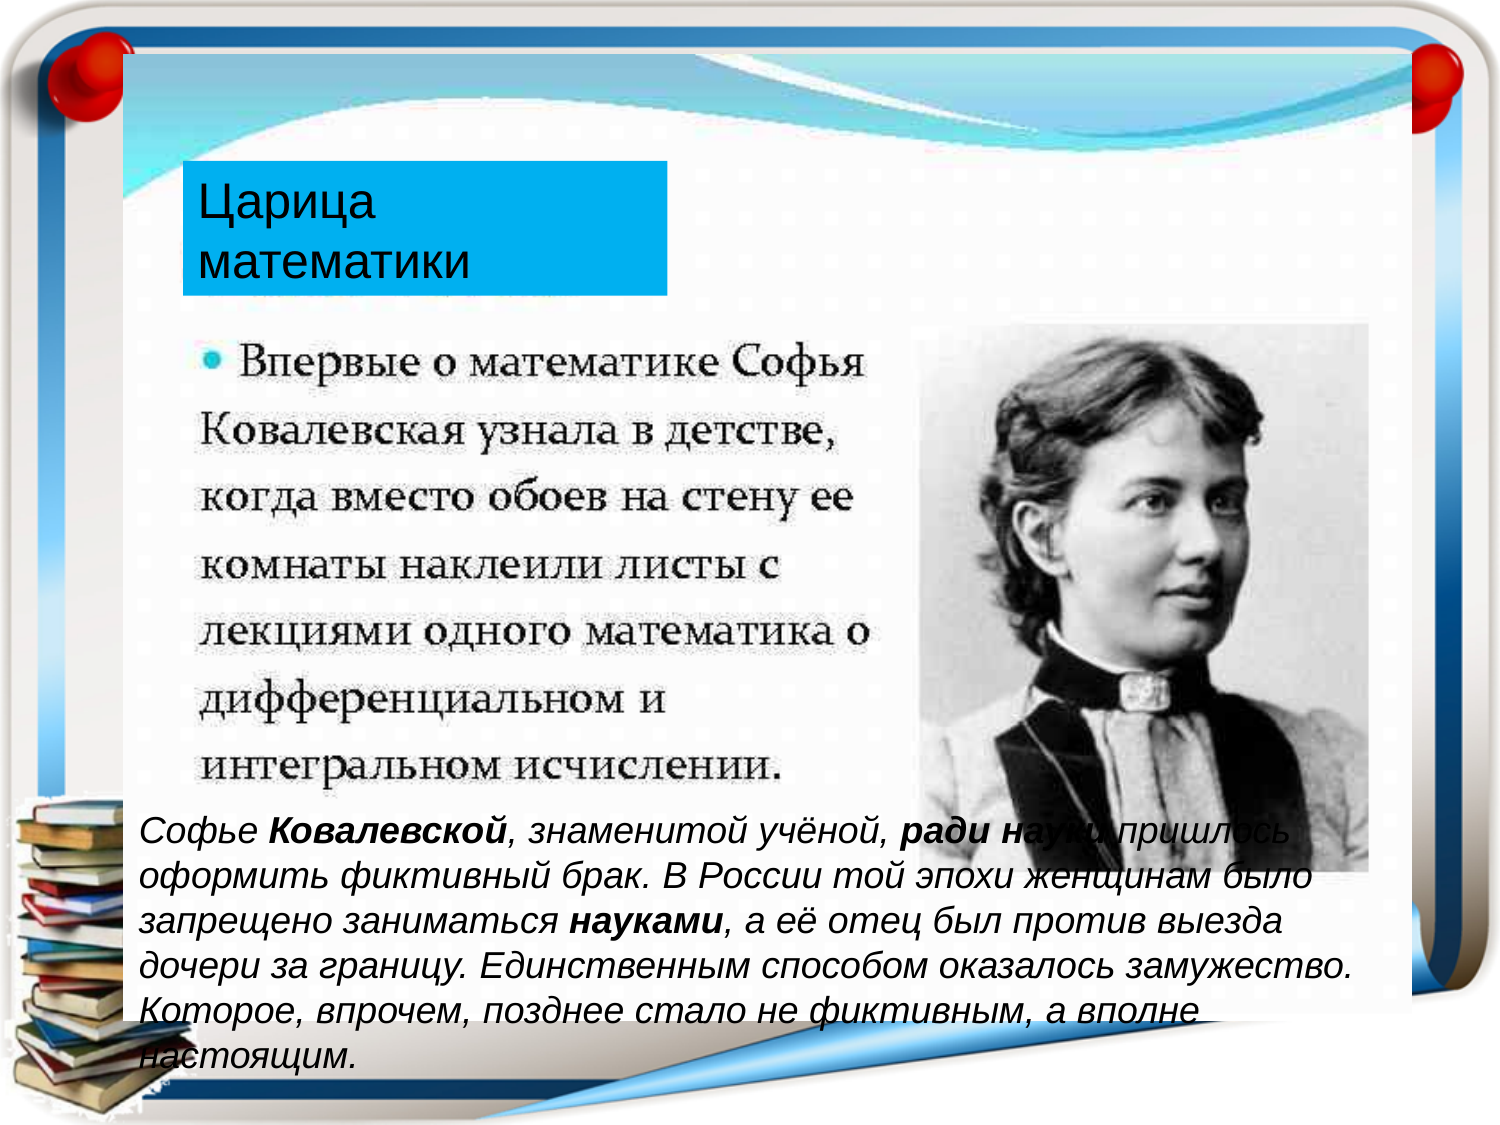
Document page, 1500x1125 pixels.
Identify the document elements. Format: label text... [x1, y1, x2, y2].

text_box Софье Ковалевской, знаменитой учёной, ради науки пришлось оформить фиктивный брак. В России той эпохи женщинам было запрещено заниматься науками, а её отец был против выезда дочери за границу. Единственным способом оказалось замужество. Которое, впрочем, позднее стало не фиктивным, а вполне настоящим. [123, 1028, 1412, 1084]
picture [0, 0, 1500, 1125]
